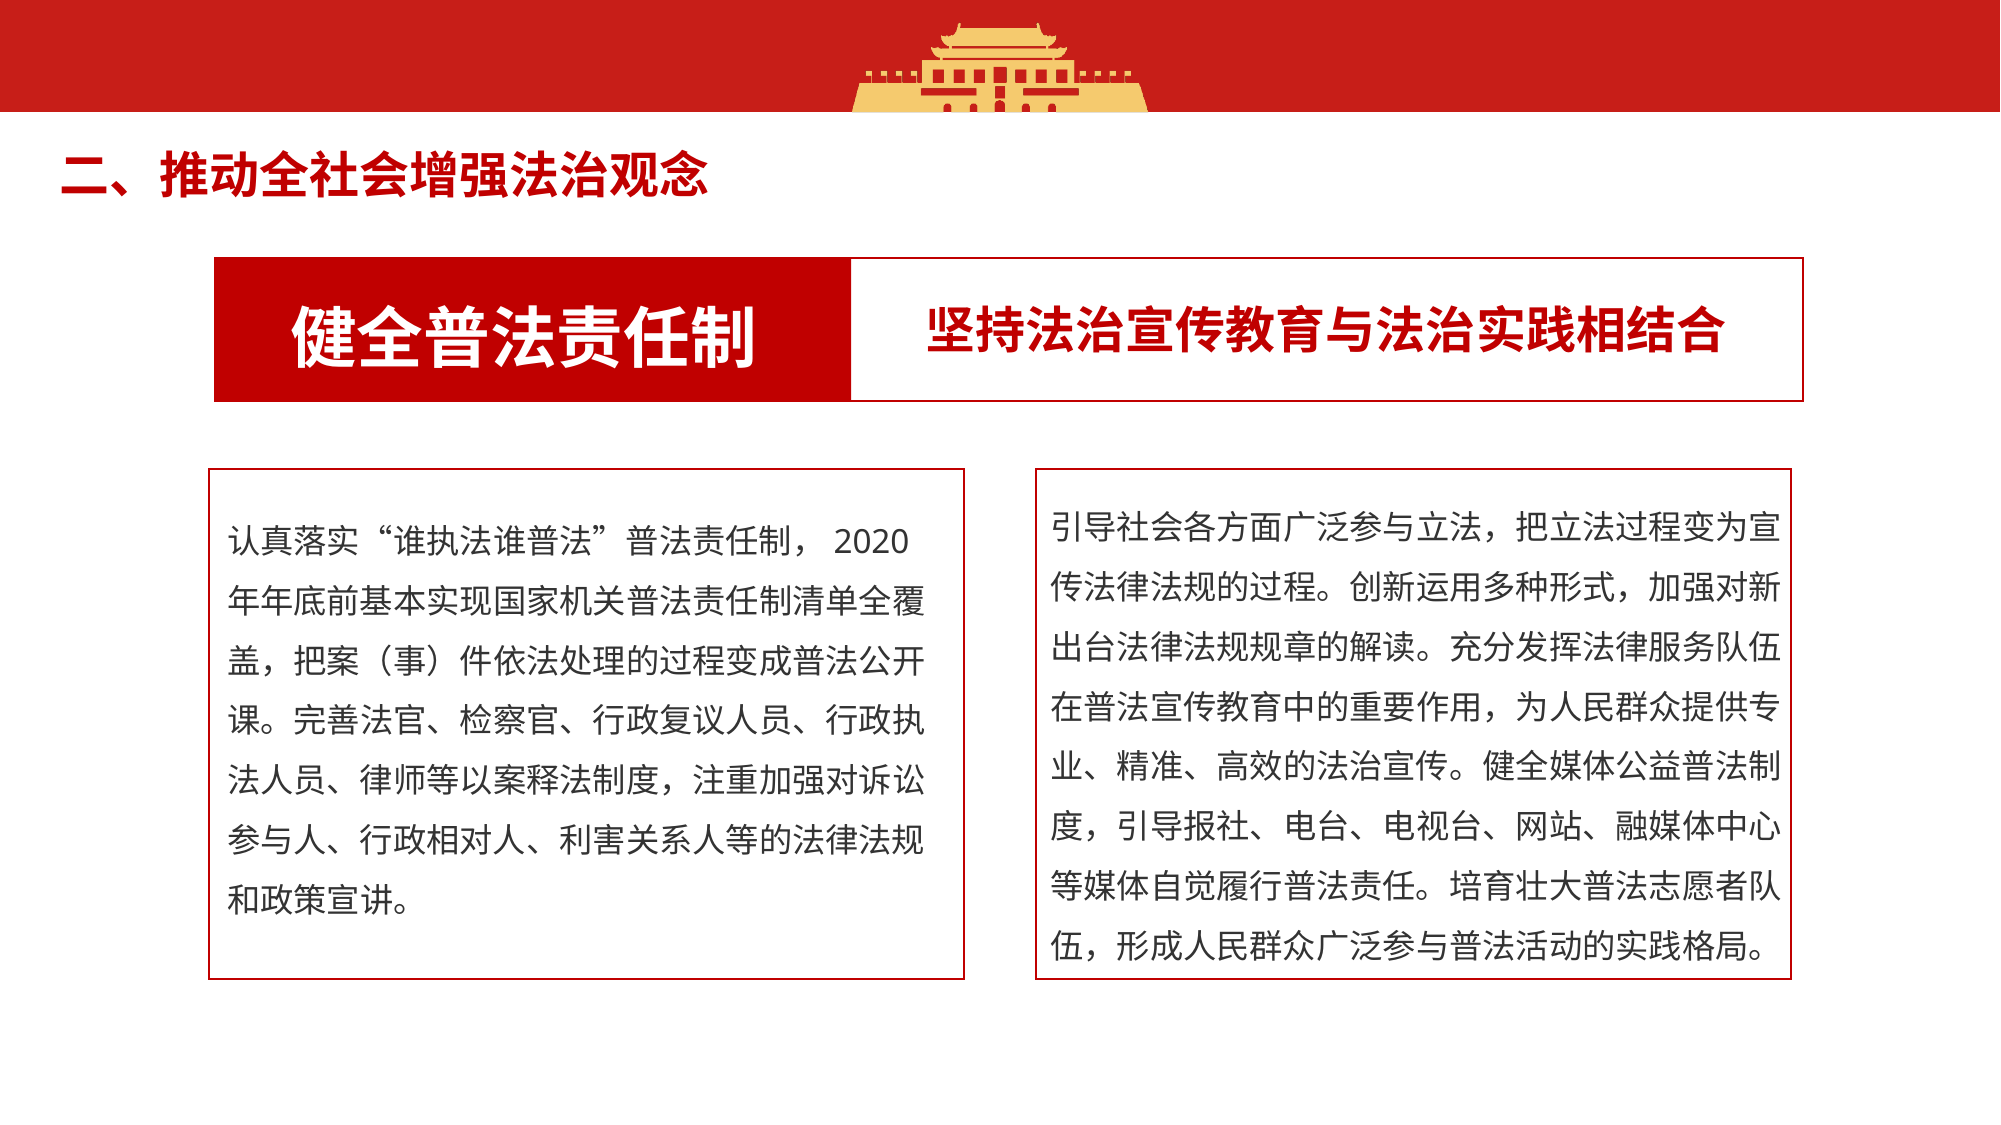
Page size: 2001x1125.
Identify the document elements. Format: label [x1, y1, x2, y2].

text_box [208, 469, 965, 979]
text_box [215, 257, 1804, 401]
text_box [1035, 469, 1829, 979]
picture [835, 0, 1165, 163]
